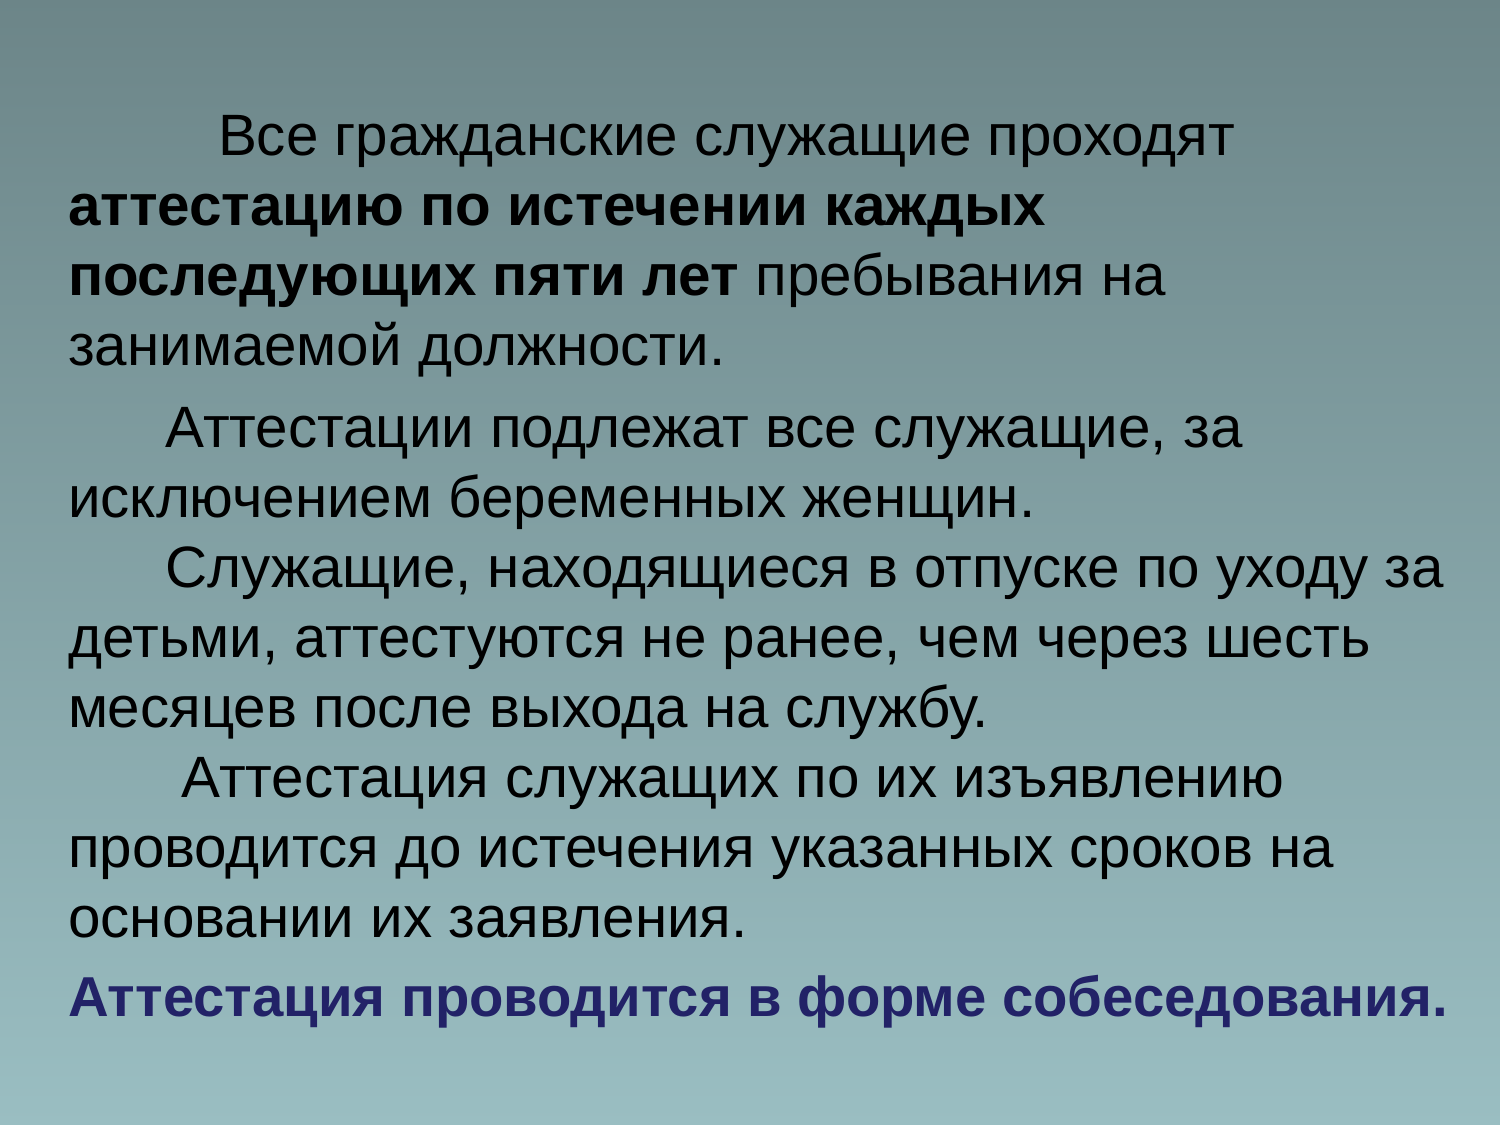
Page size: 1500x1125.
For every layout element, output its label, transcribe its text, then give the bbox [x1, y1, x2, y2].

list Все гражданские служащие проходят аттестацию по истечении каждых последующих пяти лет пребывания на занимаемой должности. Аттестации подлежат все служащие, за исключением беременных женщин. Служащие, находящиеся в отпуске по уходу за детьми, аттестуются не ранее, чем через шесть месяцев после выхода на службу. Аттестация служащих по их изъявлению проводится до истечения указанных сроков на основании их заявления. Аттестация проводится в форме собеседования. [53, 90, 1483, 906]
